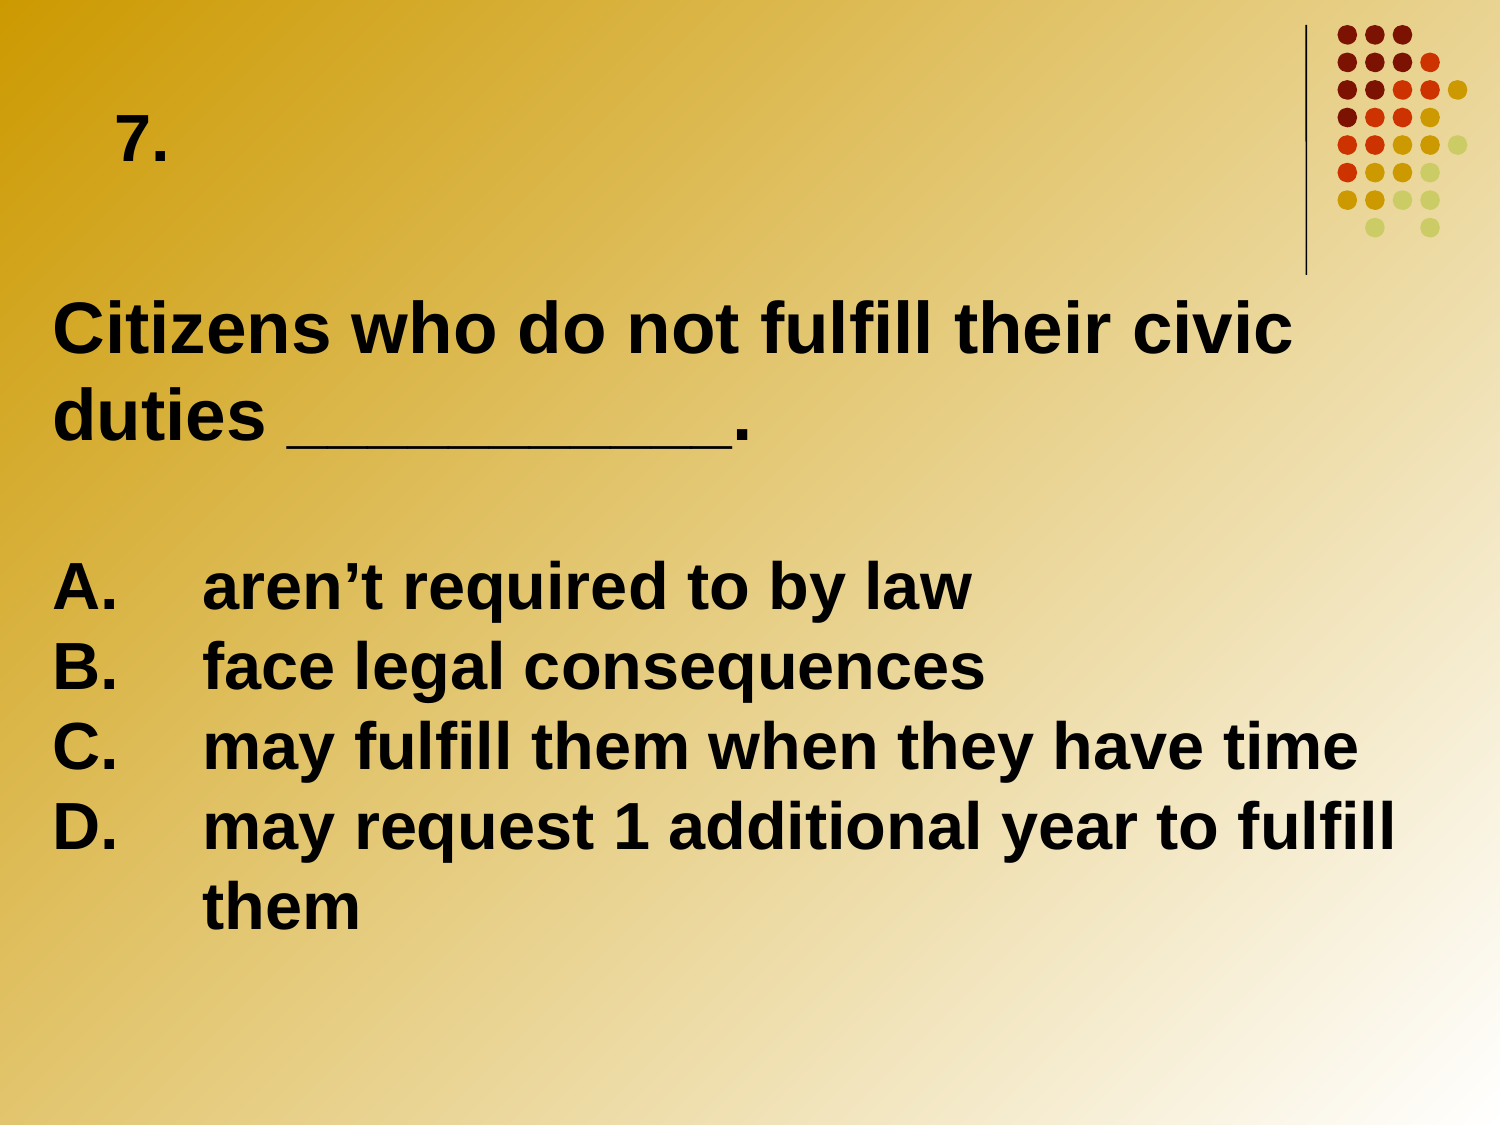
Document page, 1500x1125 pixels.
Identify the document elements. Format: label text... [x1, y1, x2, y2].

title Citizens who do not fulfill their civic duties ___________. A. aren’t required to by law B. face legal consequences C. may fulfill them when they have time D. may request 1 additional year to fulfill them [37, 312, 1450, 950]
text_box 7. [99, 87, 250, 183]
